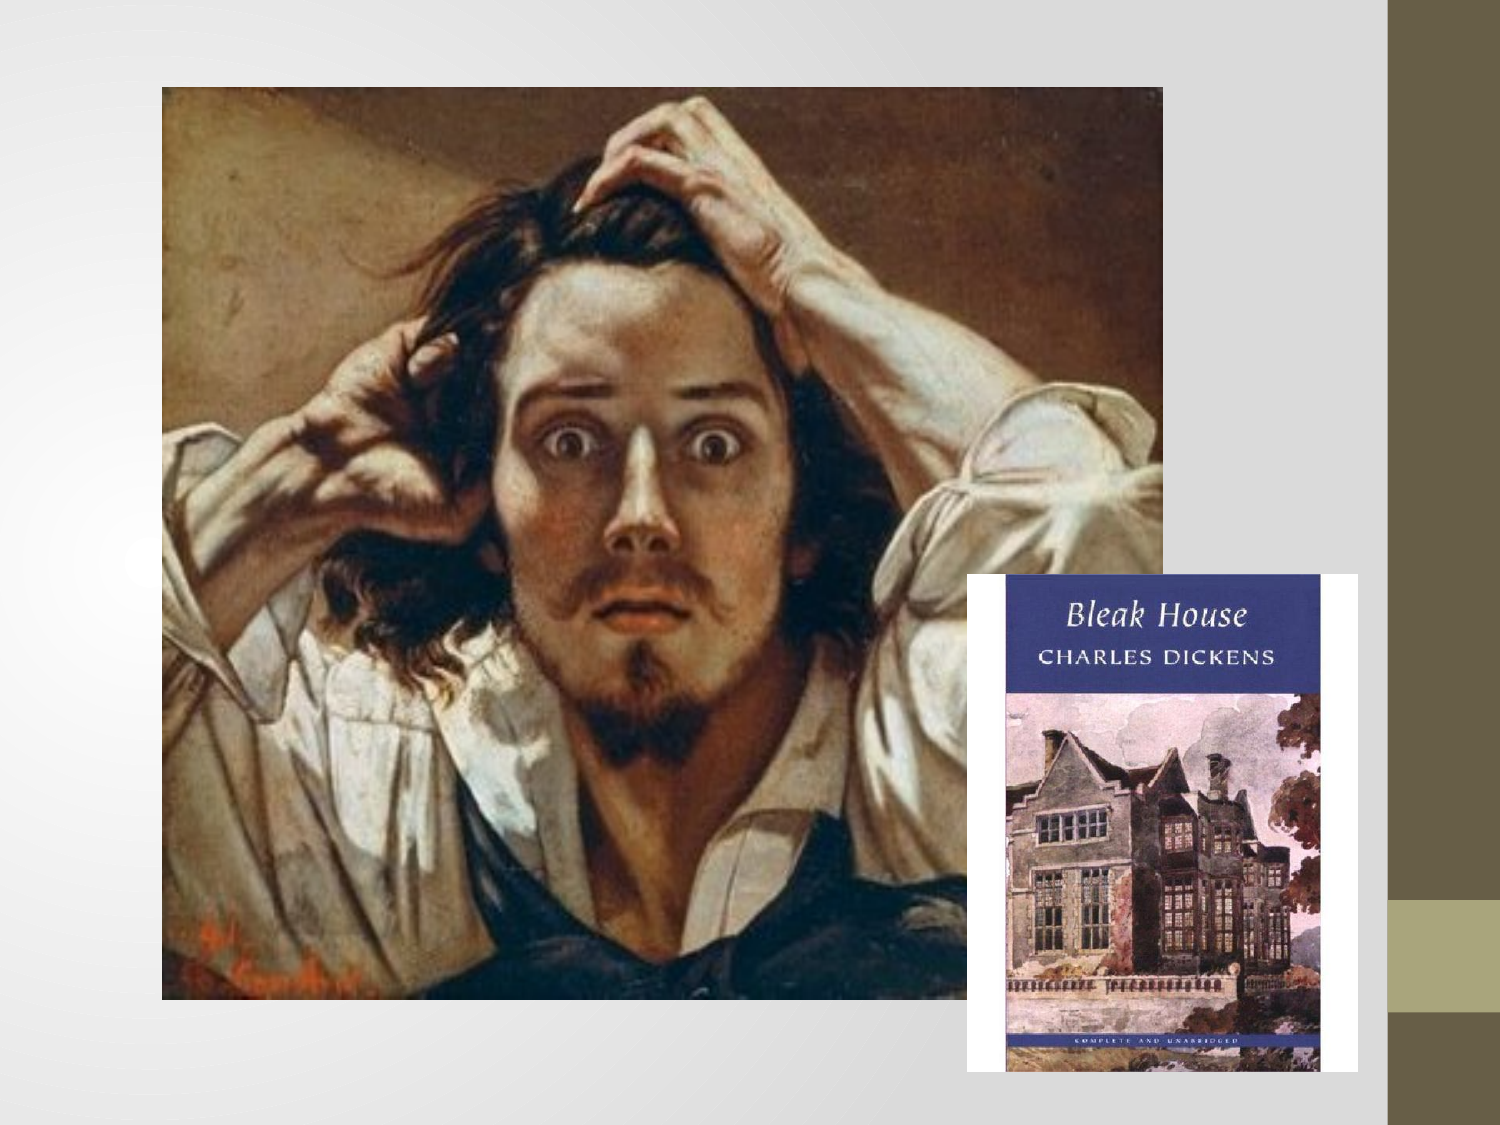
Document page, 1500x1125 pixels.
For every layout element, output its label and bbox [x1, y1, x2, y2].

picture [161, 86, 1359, 1073]
